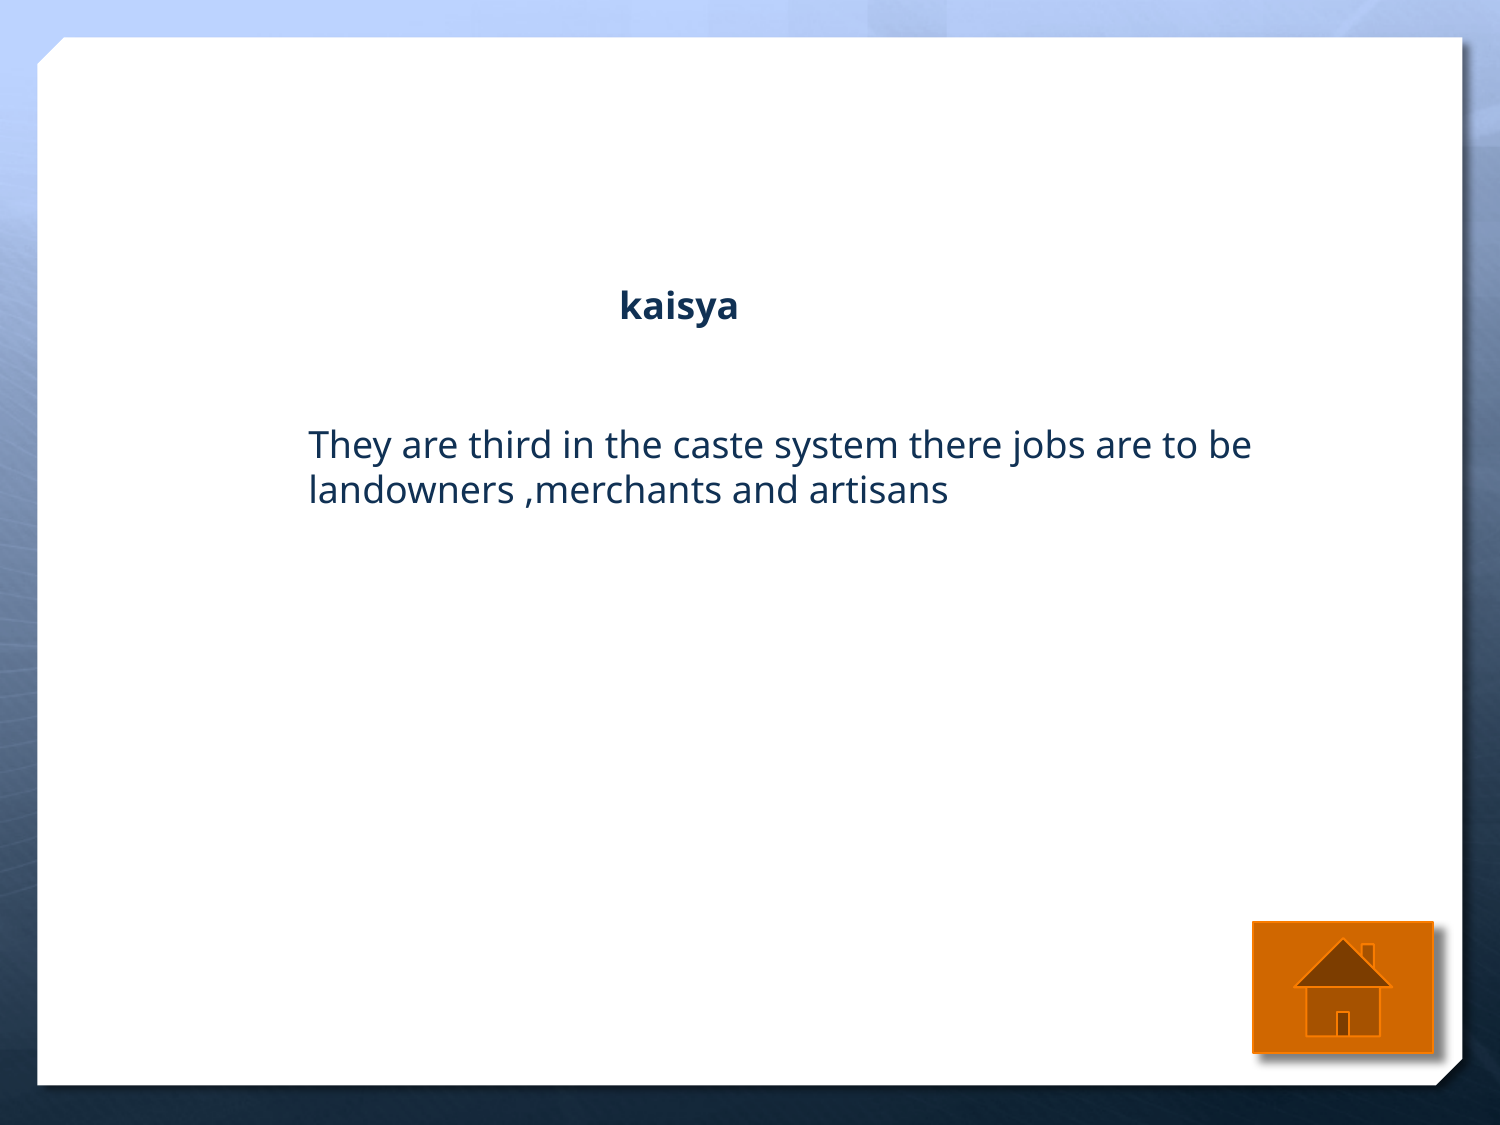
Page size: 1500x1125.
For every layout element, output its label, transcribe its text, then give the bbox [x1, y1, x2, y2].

text_box They are third in the caste system there jobs are to be landowners ,merchants and artisans [293, 413, 1299, 519]
text_box kaisya [604, 274, 1034, 335]
text_box [1252, 921, 1434, 1054]
